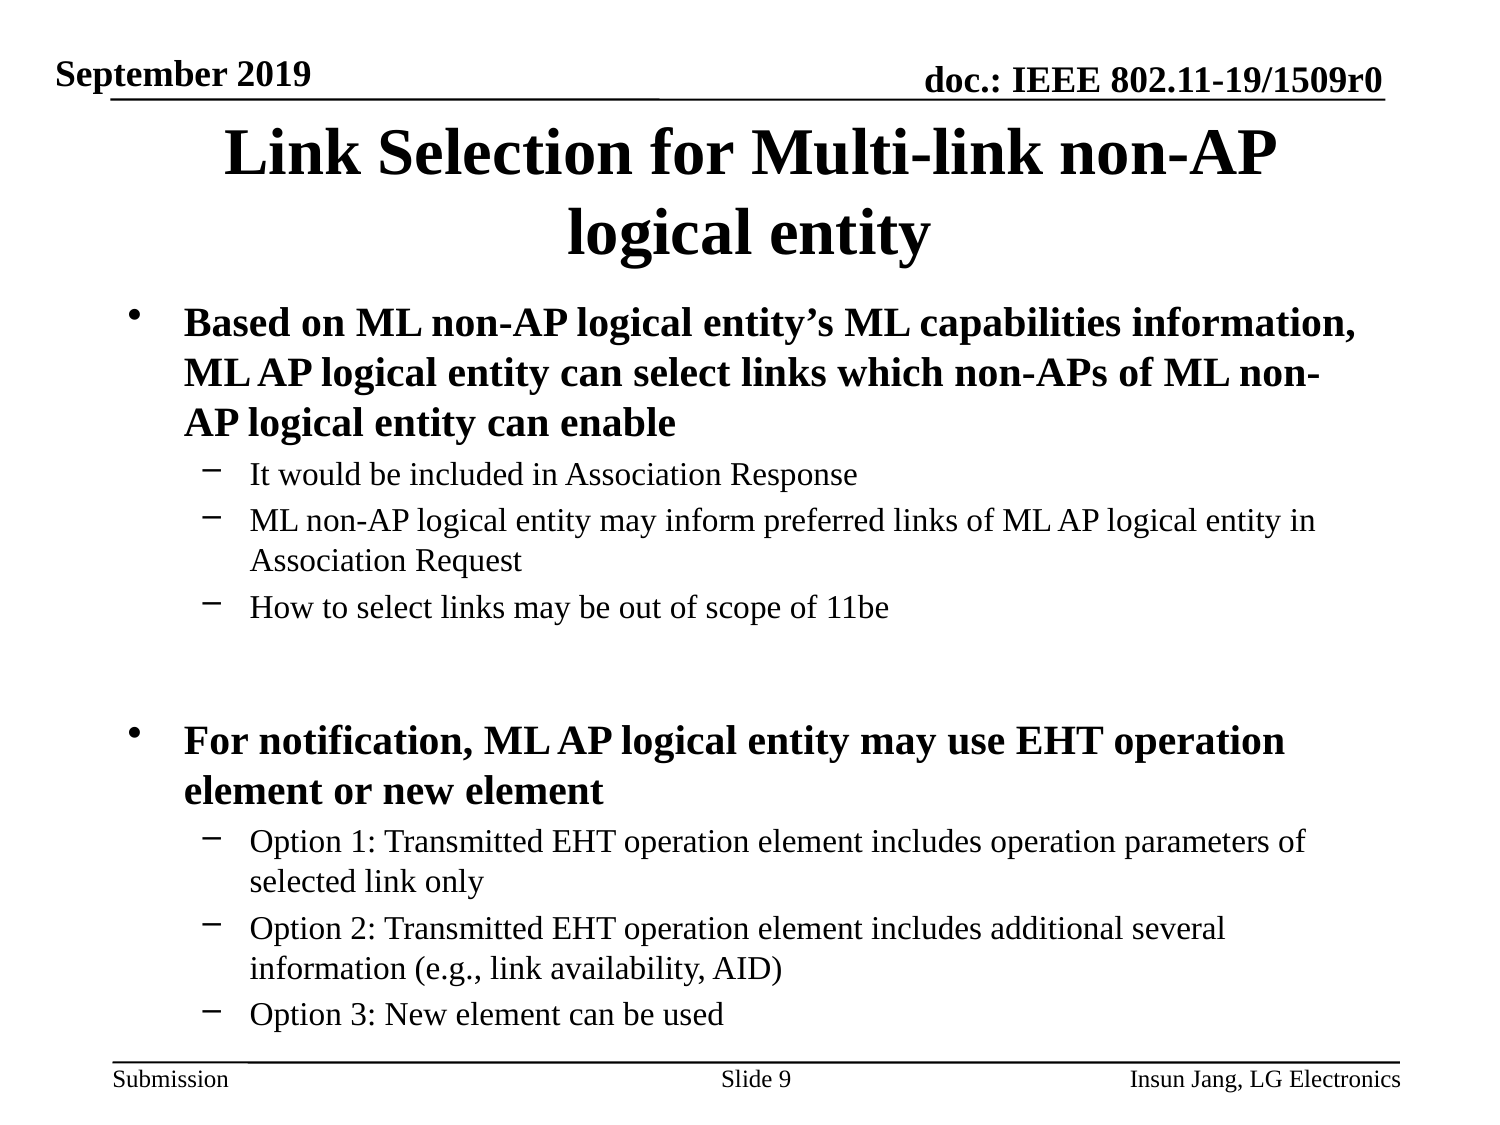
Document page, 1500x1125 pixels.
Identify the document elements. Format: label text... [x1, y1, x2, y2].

footer Insun Jang, LG Electronics [1125, 1061, 1402, 1093]
slide_number Slide 9 [712, 1061, 800, 1093]
title Link Selection for Multi-link non-AP logical entity [112, 112, 1388, 263]
list Based on ML non-AP logical entity’s ML capabilities information, ML AP logical entity can select links which non-APs of ML non-AP logical entity can enable It would be included in Association Response ML non-AP logical entity may inform preferred links of ML AP logical entity in Association Request How to select links may be out of scope of 11be For notification, ML AP logical entity may use EHT operation element or new element Option 1: Transmitted EHT operation element includes operation parameters of selected link only Option 2: Transmitted EHT operation element includes additional several information (e.g., link availability, AID) Option 3: New element can be used [112, 287, 1388, 1025]
